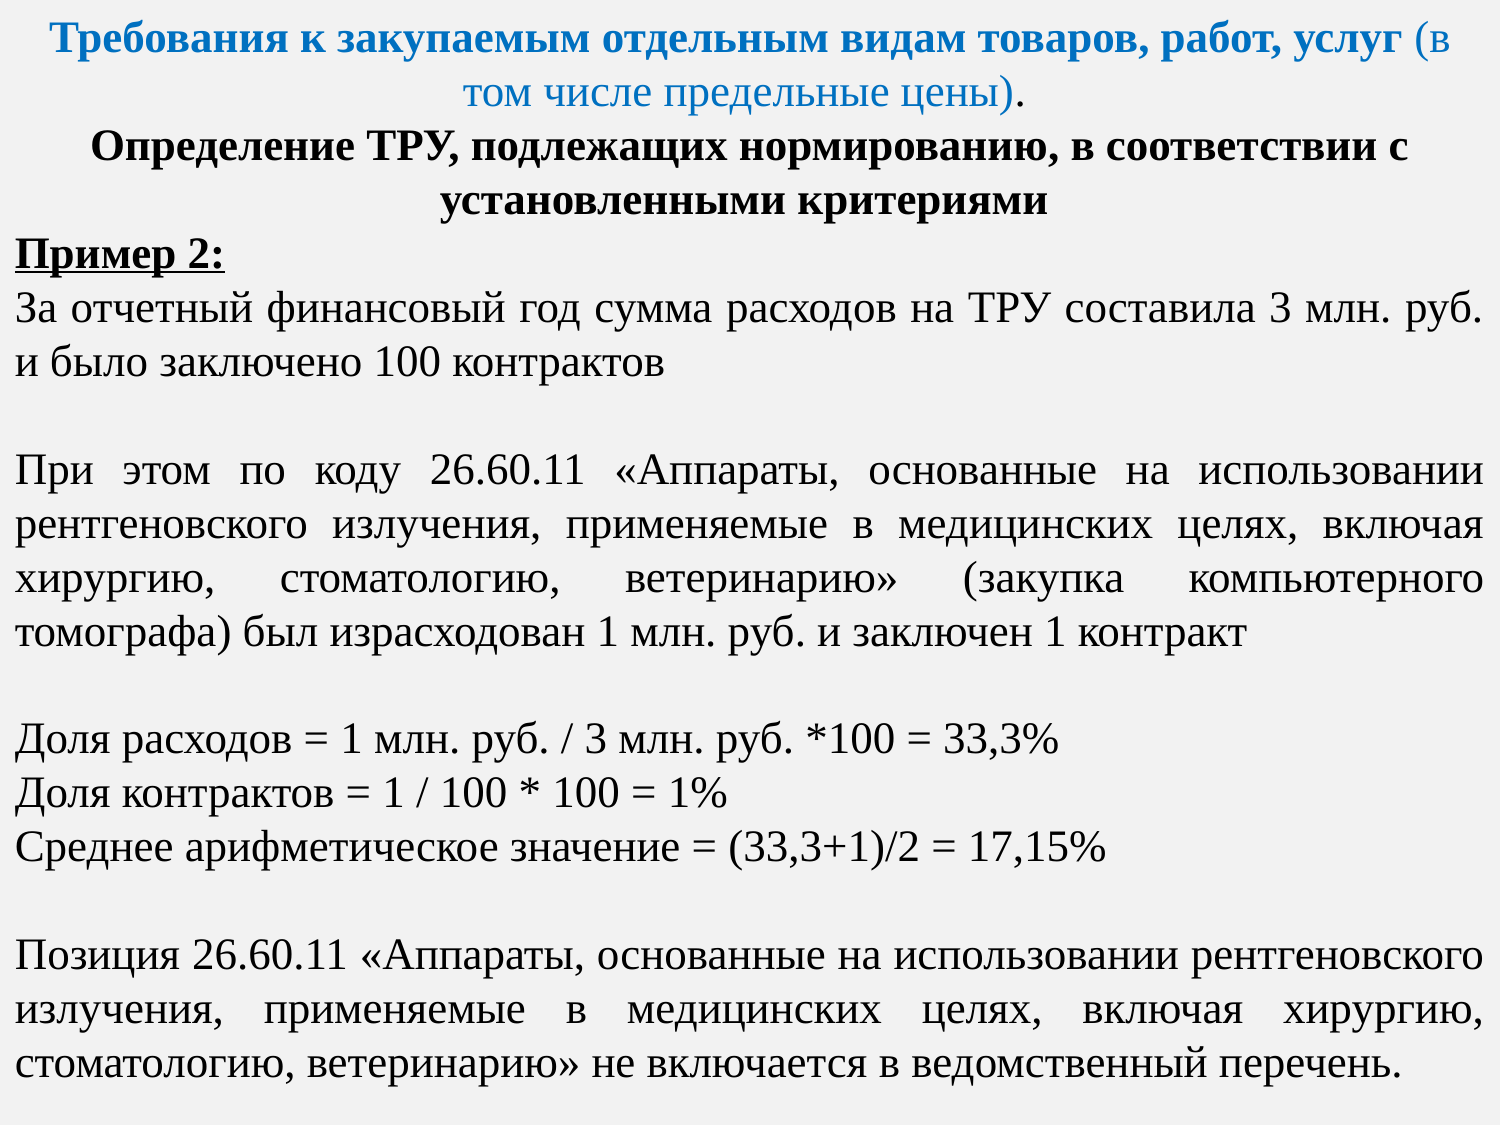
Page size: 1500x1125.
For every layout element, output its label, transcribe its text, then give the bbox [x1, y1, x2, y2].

text_box Требования к закупаемым отдельным видам товаров, работ, услуг (в том числе предельные цены). Определение ТРУ, подлежащих нормированию, в соответствии с установленными критериями Пример 2: За отчетный финансовый год сумма расходов на ТРУ составила 3 млн. руб. и было заключено 100 контрактов При этом по коду 26.60.11 «Аппараты, основанные на использовании рентгеновского излучения, применяемые в медицинских целях, включая хирургию, стоматологию, ветеринарию» (закупка компьютерного томографа) был израсходован 1 млн. руб. и заключен 1 контракт Доля расходов = 1 млн. руб. / 3 млн. руб. *100 = 33,3% Доля контрактов = 1 / 100 * 100 = 1% Среднее арифметическое значение = (33,3+1)/2 = 17,15% Позиция 26.60.11 «Аппараты, основанные на использовании рентгеновского излучения, применяемые в медицинских целях, включая хирургию, стоматологию, ветеринарию» не включается в ведомственный перечень. [0, 0, 1500, 1095]
